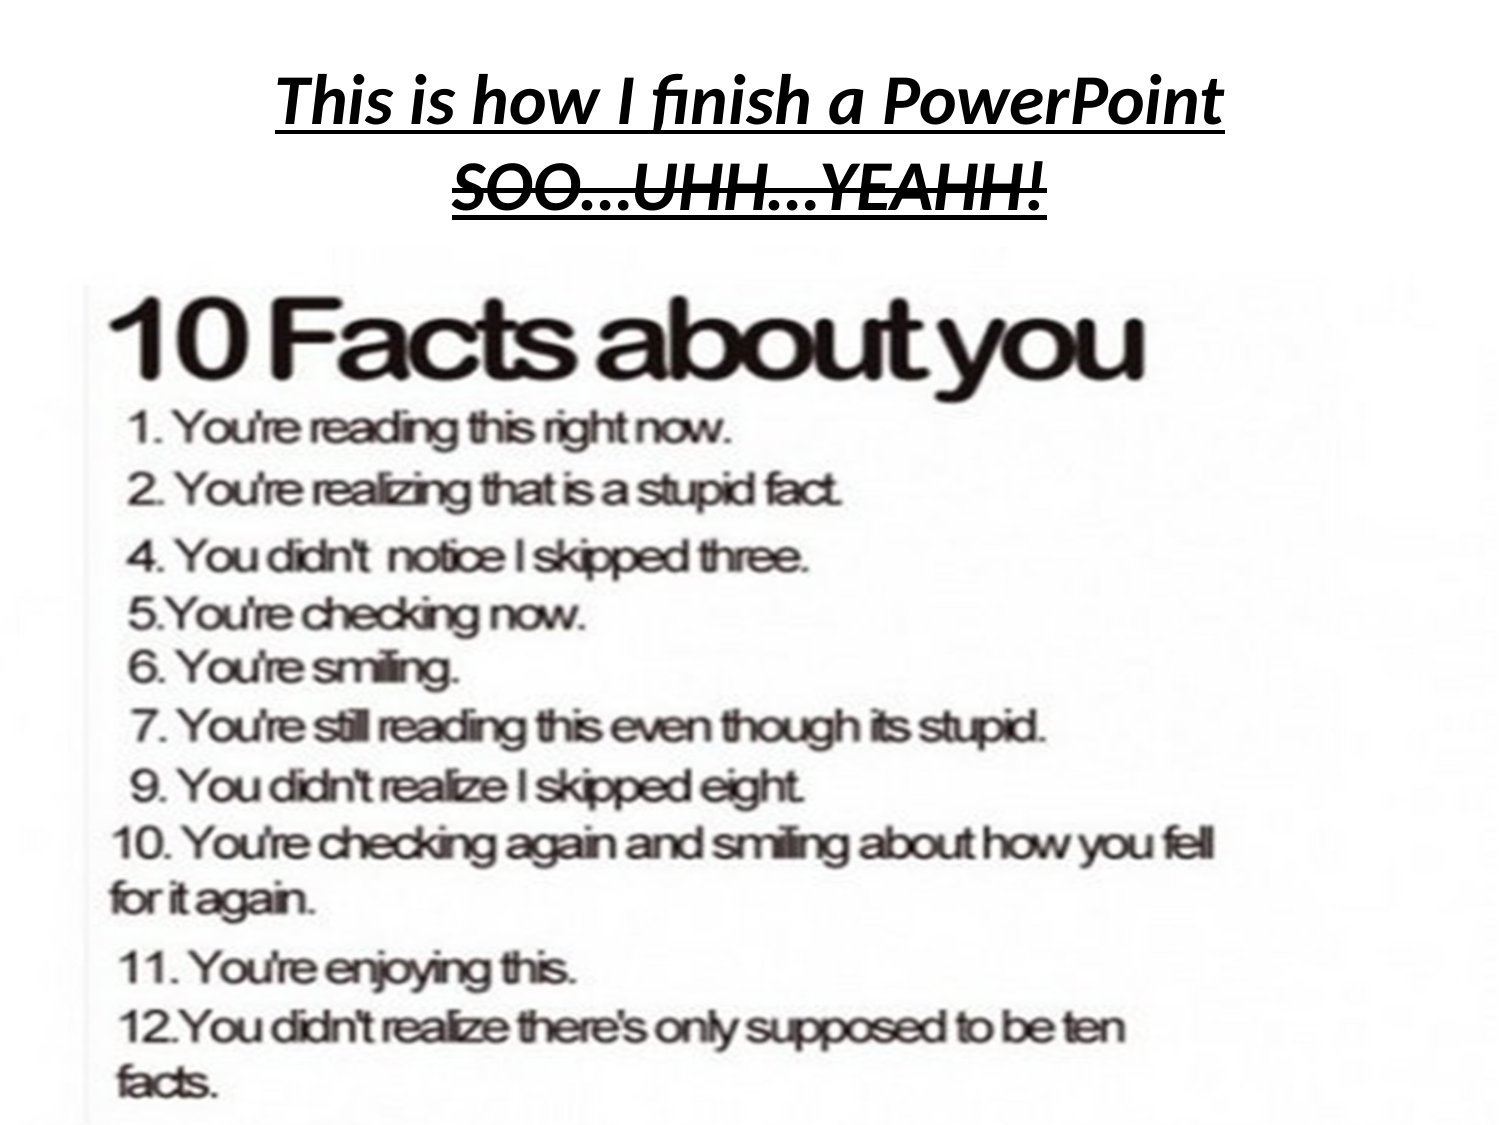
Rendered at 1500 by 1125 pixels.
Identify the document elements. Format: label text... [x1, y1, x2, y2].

title This is how I finish a PowerPoint SOO…UHH…YEAHH! [75, 45, 1425, 233]
picture [0, 245, 1497, 1125]
